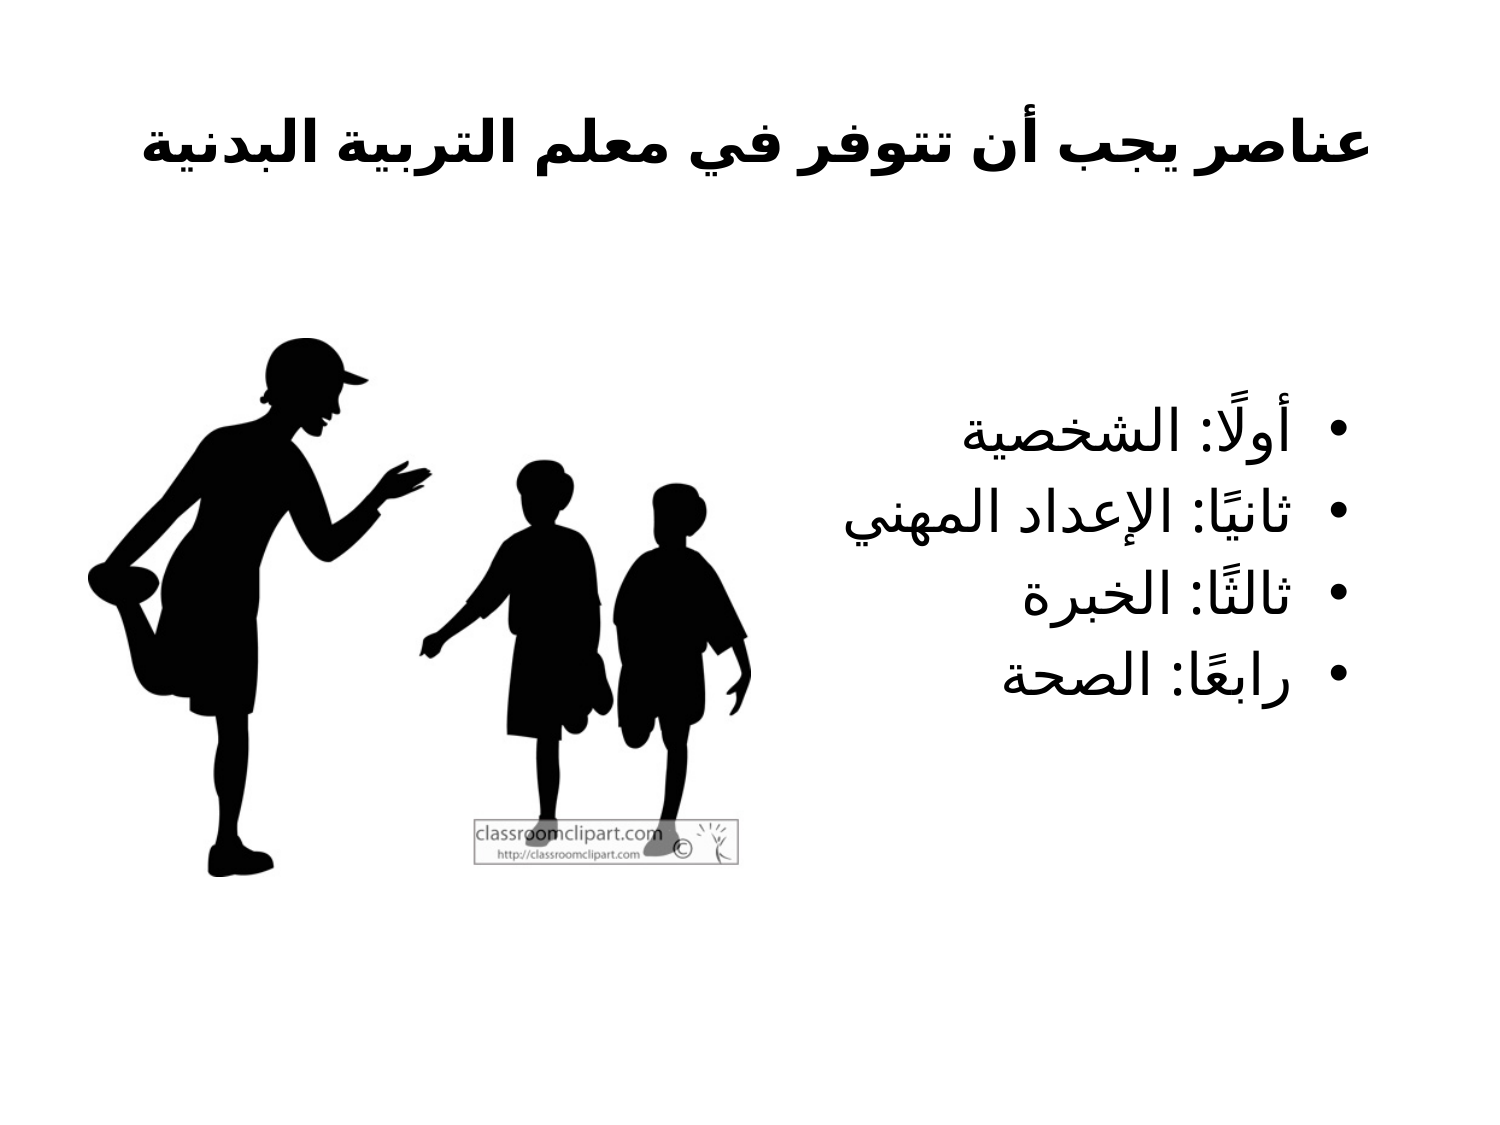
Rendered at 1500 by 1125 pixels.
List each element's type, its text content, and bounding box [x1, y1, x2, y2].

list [88, 337, 752, 877]
list أولًا: الشخصية ثانيًا: الإعداد المهني ثالثًا: الخبرة رابعًا: الصحة [738, 385, 1365, 998]
title عناصر يجب أن تتوفر في معلم التربية البدنية [75, 45, 1425, 233]
